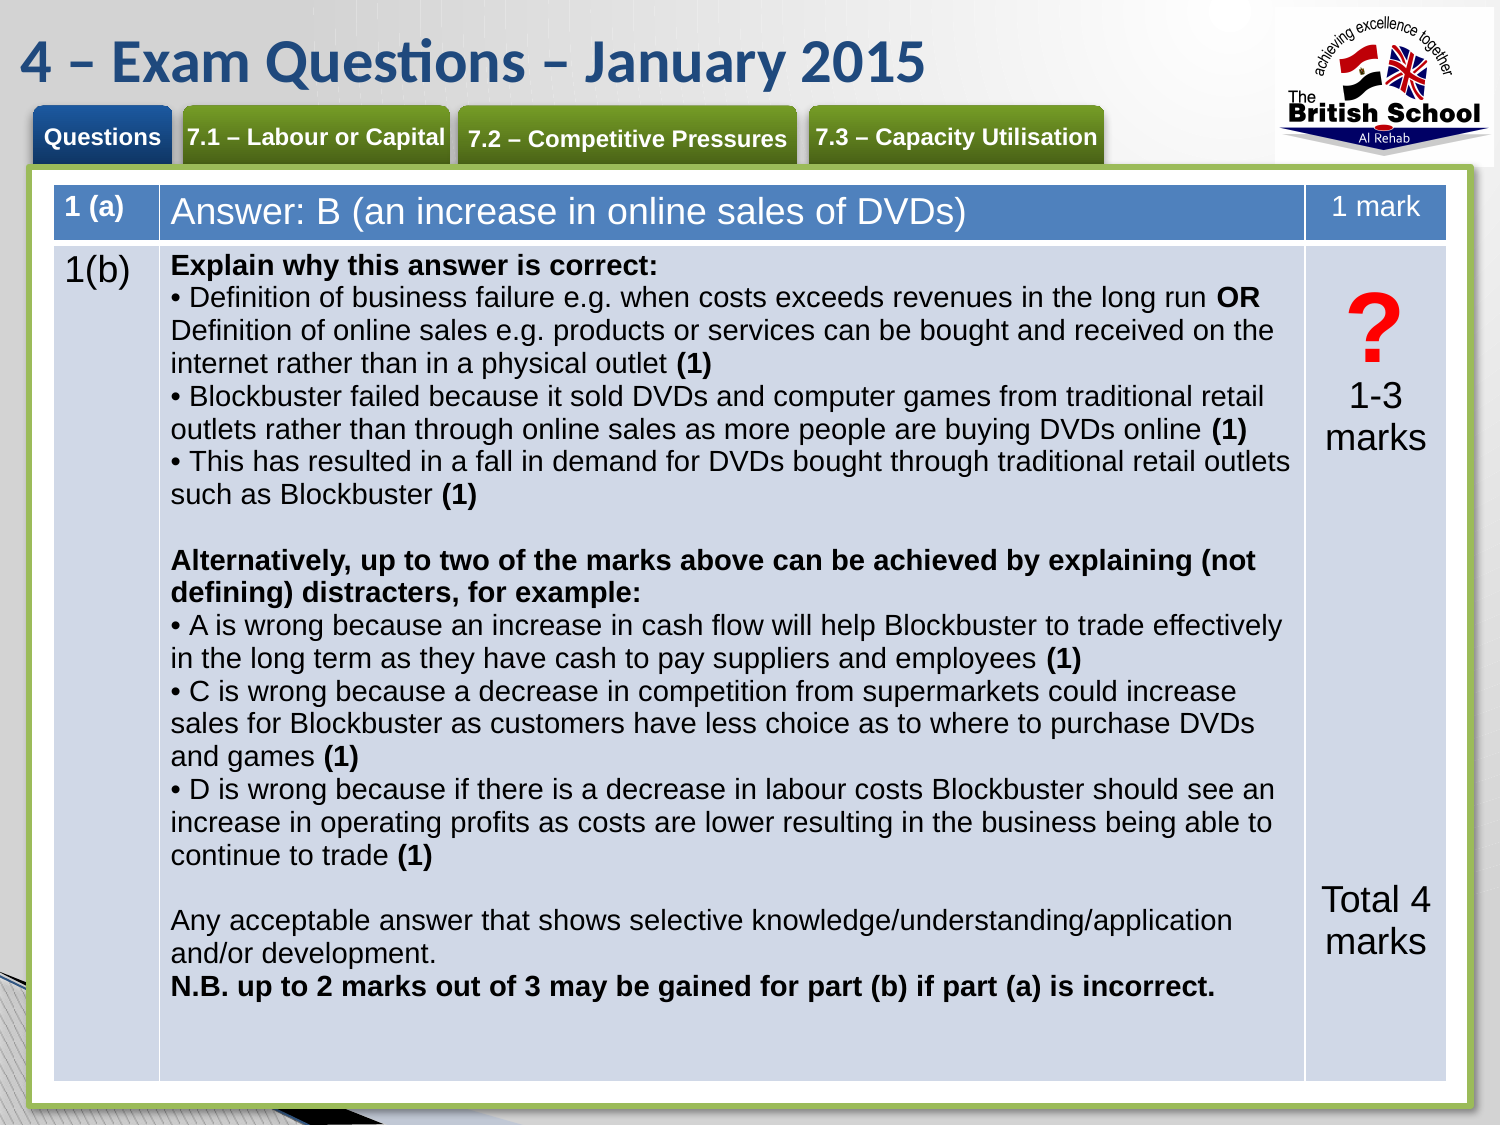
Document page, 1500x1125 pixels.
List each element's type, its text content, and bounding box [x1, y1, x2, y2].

table_cell 1(b) [54, 246, 159, 1081]
table_header Answer: B (an increase in online sales of DVDs) [160, 185, 1304, 240]
table_cell 1-3 marks Total 4 marks [1306, 246, 1446, 1081]
picture [281, 1114, 303, 1125]
table_header 1 mark [1306, 185, 1446, 240]
table_header 1 (a) [54, 185, 159, 240]
title 4 – Exam Questions – January 2015 [5, 7, 1276, 109]
table_cell Explain why this answer is correct: • Definition of business failure e.g. when costs exceeds revenues in the long run OR Definition of online sales e.g. products or services can be bought and received on the internet rather than in a physical outlet (1) • Blockbuster failed because it sold DVDs and computer games from traditional retail outlets rather than through online sales as more people are buying DVDs online (1) • This has resulted in a fall in demand for DVDs bought through traditional retail outlets such as Blockbuster (1) Alternatively, up to two of the marks above can be achieved by explaining (not defining) distracters, for example: • A is wrong because an increase in cash flow will help Blockbuster to trade effectively in the long term as they have cash to pay suppliers and employees (1) • C is wrong because a decrease in competition from supermarkets could increase sales for Blockbuster as customers have less choice as to where to purchase DVDs and games (1) • D is wrong because if there is a decrease in labour costs Blockbuster should see an increase in operating profits as costs are lower resulting in the business being able to continue to trade (1) Any acceptable answer that shows selective knowledge/understanding/application and/or development. N.B. up to 2 marks out of 3 may be gained for part (b) if part (a) is incorrect. [160, 246, 1304, 1081]
text_box ? [1329, 255, 1421, 390]
picture [1275, 7, 1495, 167]
